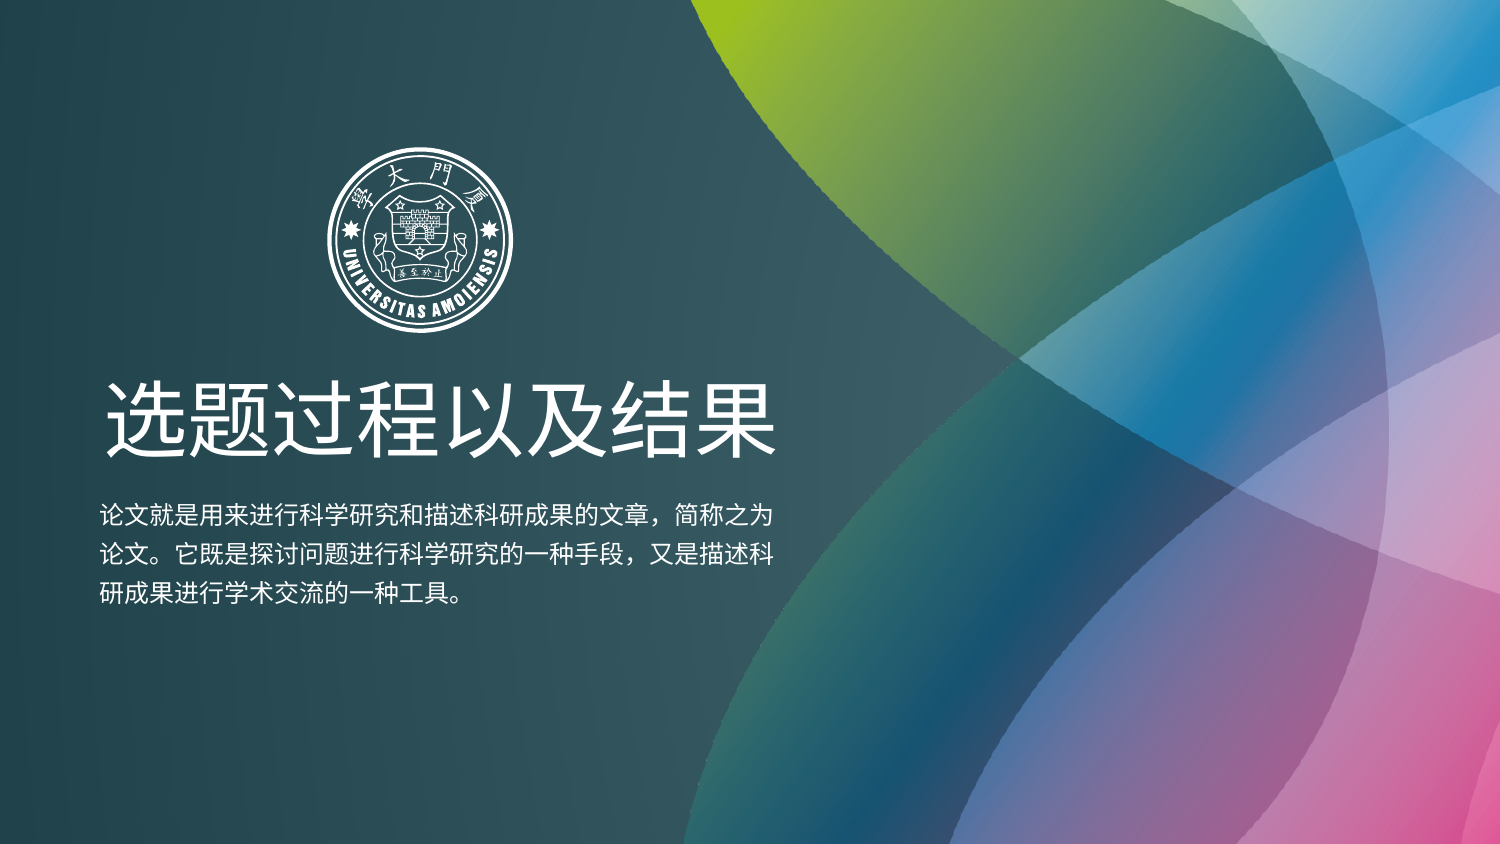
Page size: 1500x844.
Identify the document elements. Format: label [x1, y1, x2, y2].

text_box [326, 147, 514, 333]
picture [0, 0, 1500, 844]
